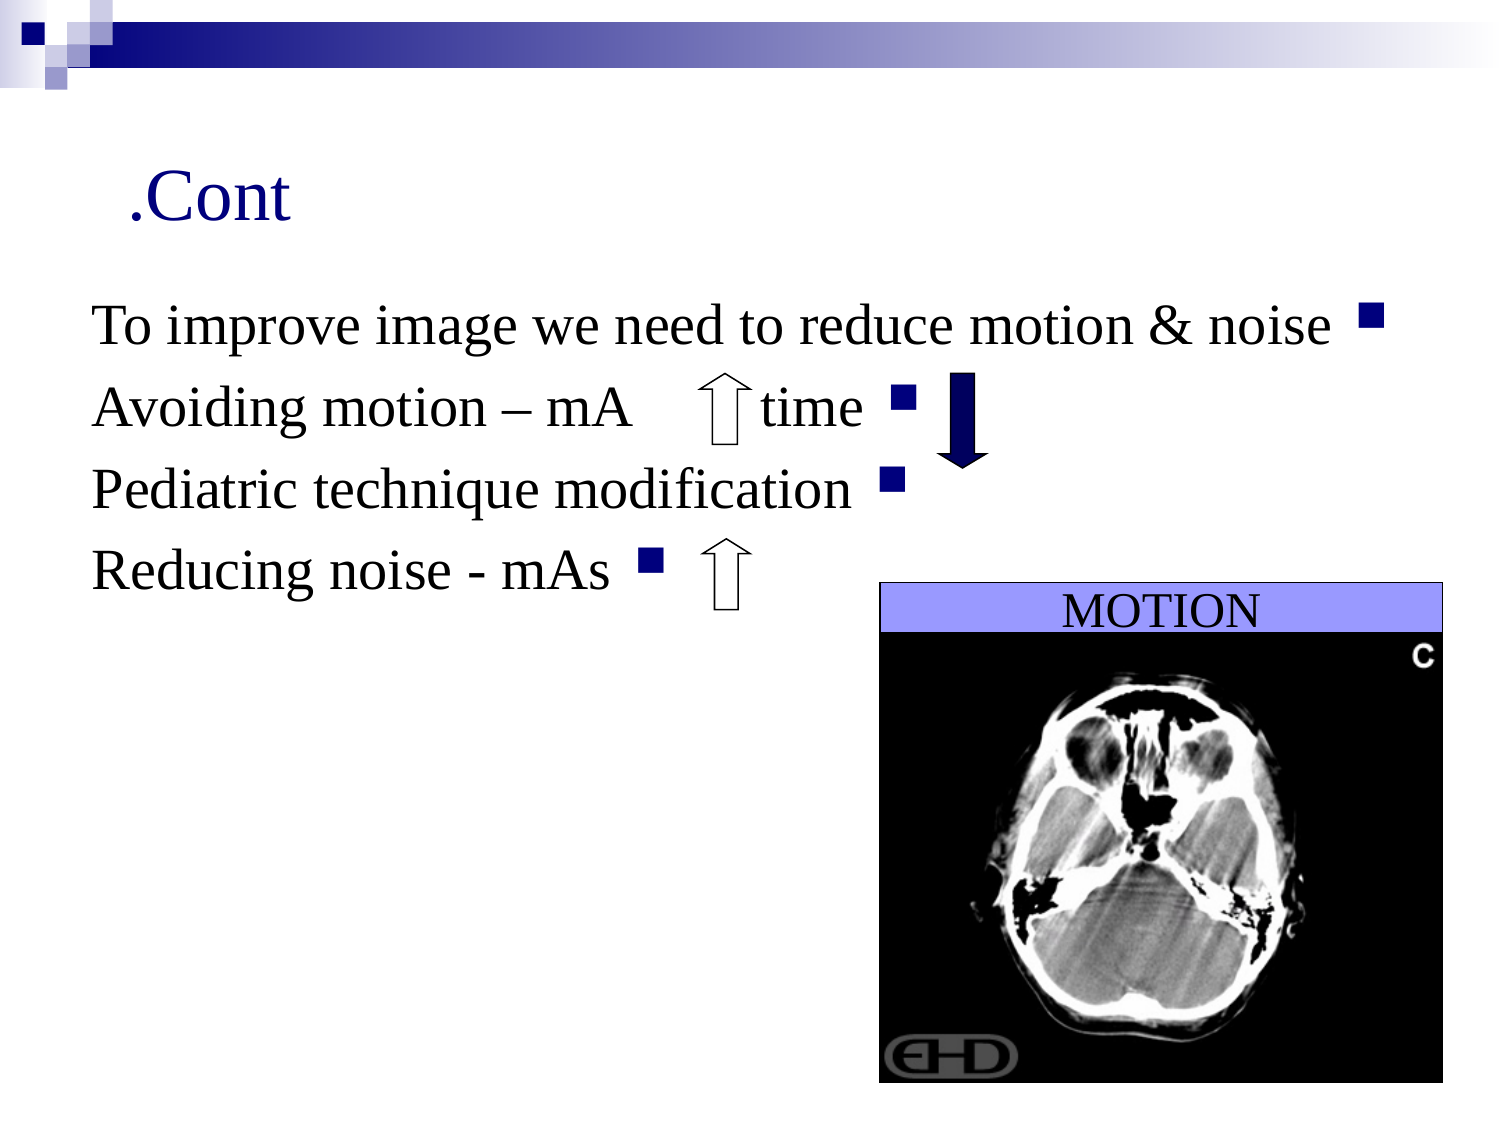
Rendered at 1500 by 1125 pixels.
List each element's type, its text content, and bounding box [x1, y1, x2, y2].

text_box [938, 373, 987, 468]
text_box MOTION [879, 582, 1443, 633]
text_box [702, 538, 750, 610]
text_box To improve image we need to reduce motion & noise Avoiding motion – mA time Pediatric technique modification Reducing noise - mAs [76, 278, 1427, 595]
text_box [699, 373, 751, 445]
picture [879, 633, 1443, 1083]
title Cont. [111, 77, 1463, 304]
